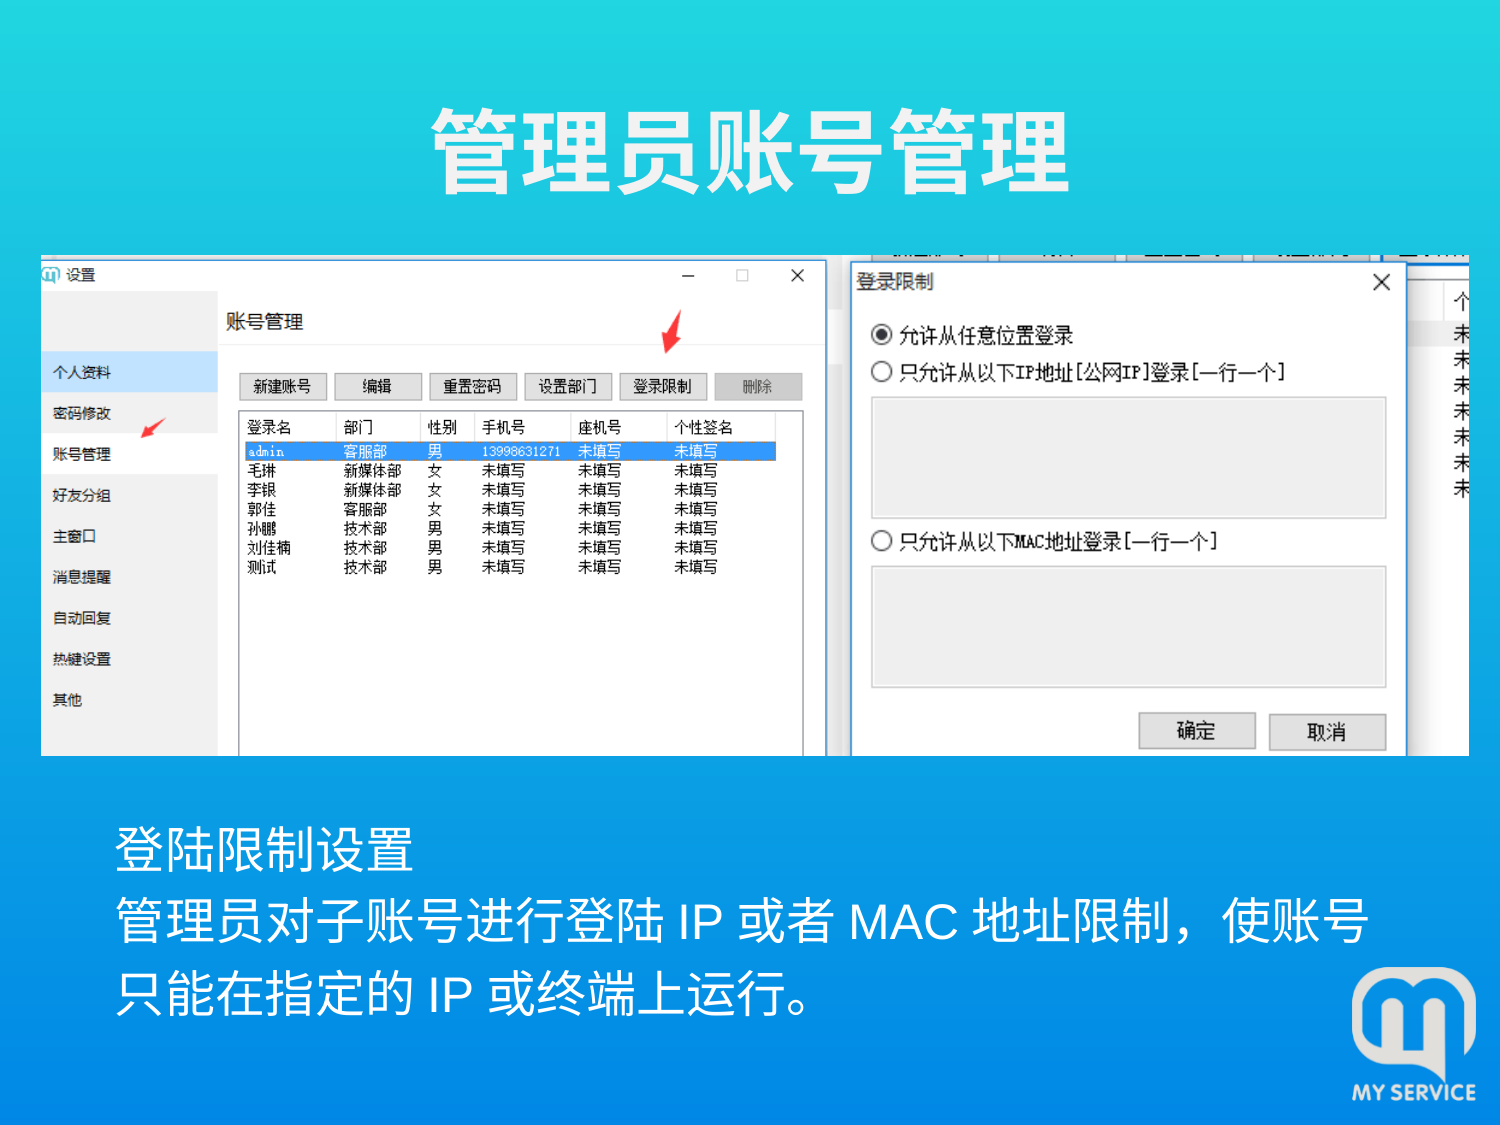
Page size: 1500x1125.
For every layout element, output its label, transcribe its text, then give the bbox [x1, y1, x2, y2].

title 管理员账号管理 [75, 45, 1425, 233]
text_box 登陆限制设置 管理员对子账号进行登陆IP或者MAC地址限制，使账号只能在指定的IP或终端上运行。 [100, 798, 1388, 1030]
picture [1352, 967, 1476, 1107]
picture [0, 255, 1500, 755]
